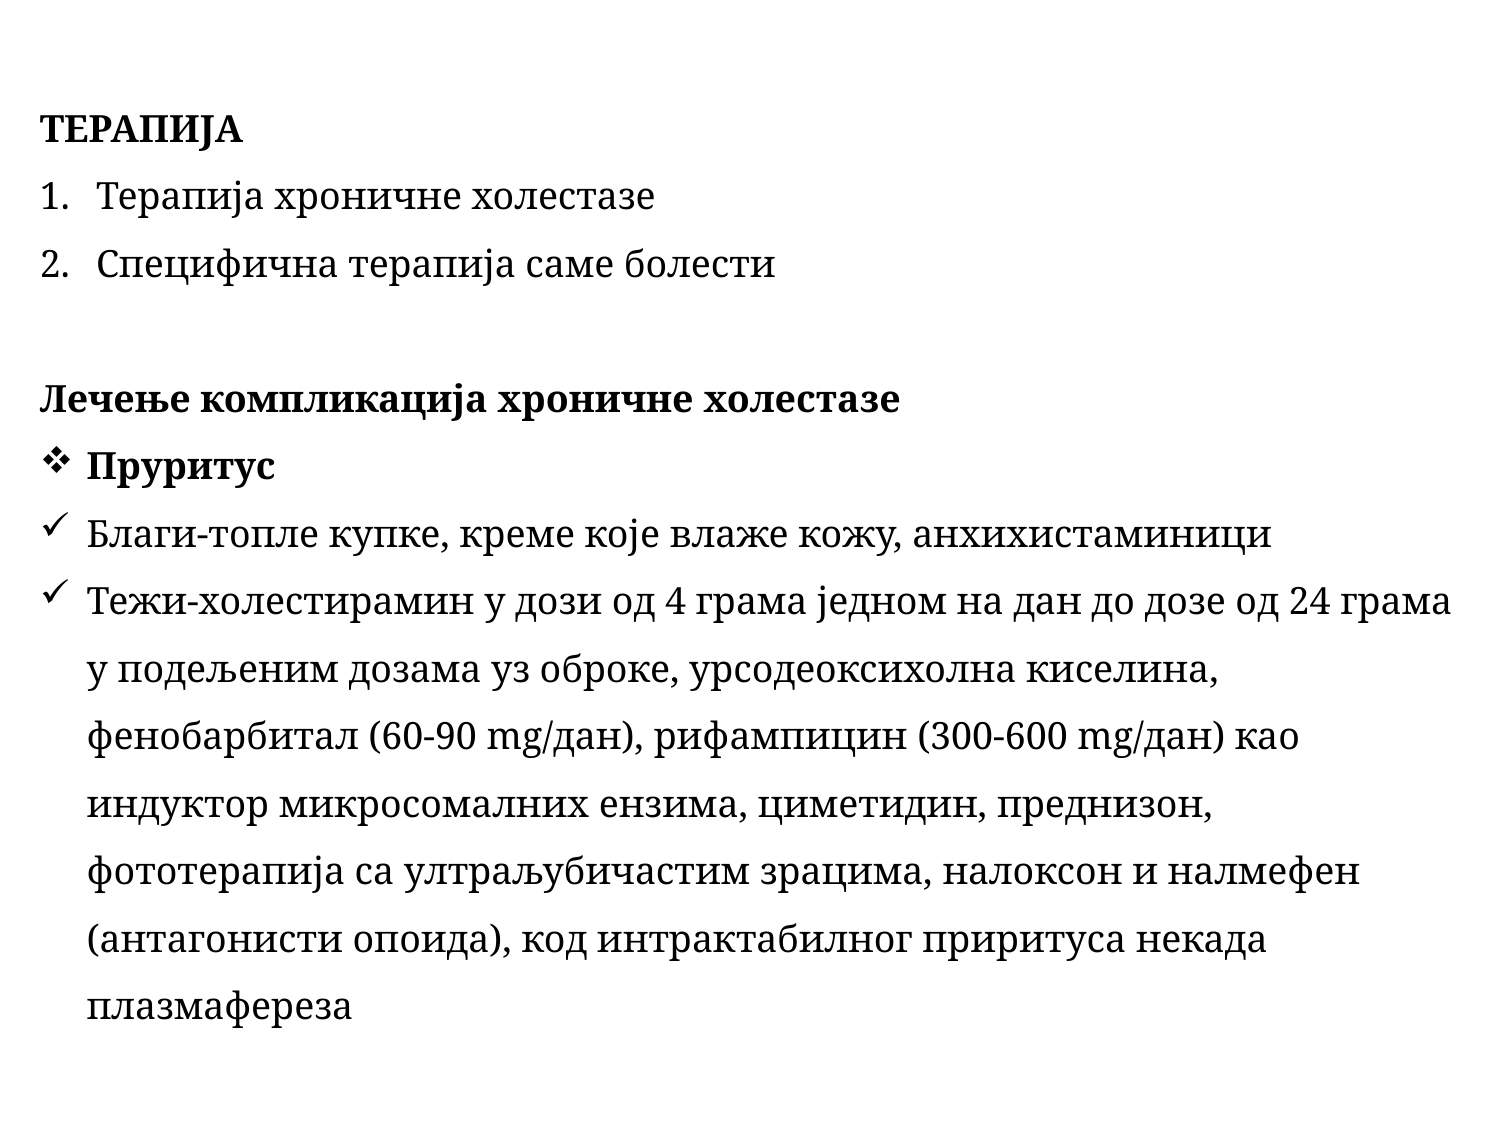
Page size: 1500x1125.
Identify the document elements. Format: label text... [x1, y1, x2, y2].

text_box ТЕРАПИЈА Терапија хроничне холестазе Специфична терапија саме болести Лечење компликација хроничне холестазе Пруритус Благи-топле купке, креме које влаже кожу, анхихистаминици Тежи-холестирамин у дози од 4 грама једном на дан до дозе од 24 грама у подељеним дозама уз оброке, урсодеоксихолна киселина, фенобарбитал (60-90 mg/дан), рифампицин (300-600 mg/дан) као индуктор микросомалних ензима, циметидин, преднизон, фототерапија са ултраљубичастим зрацима, налоксон и налмефен (антагонисти опоида), код интрактабилног приритуса некада плазмафереза [24, 74, 1488, 1125]
